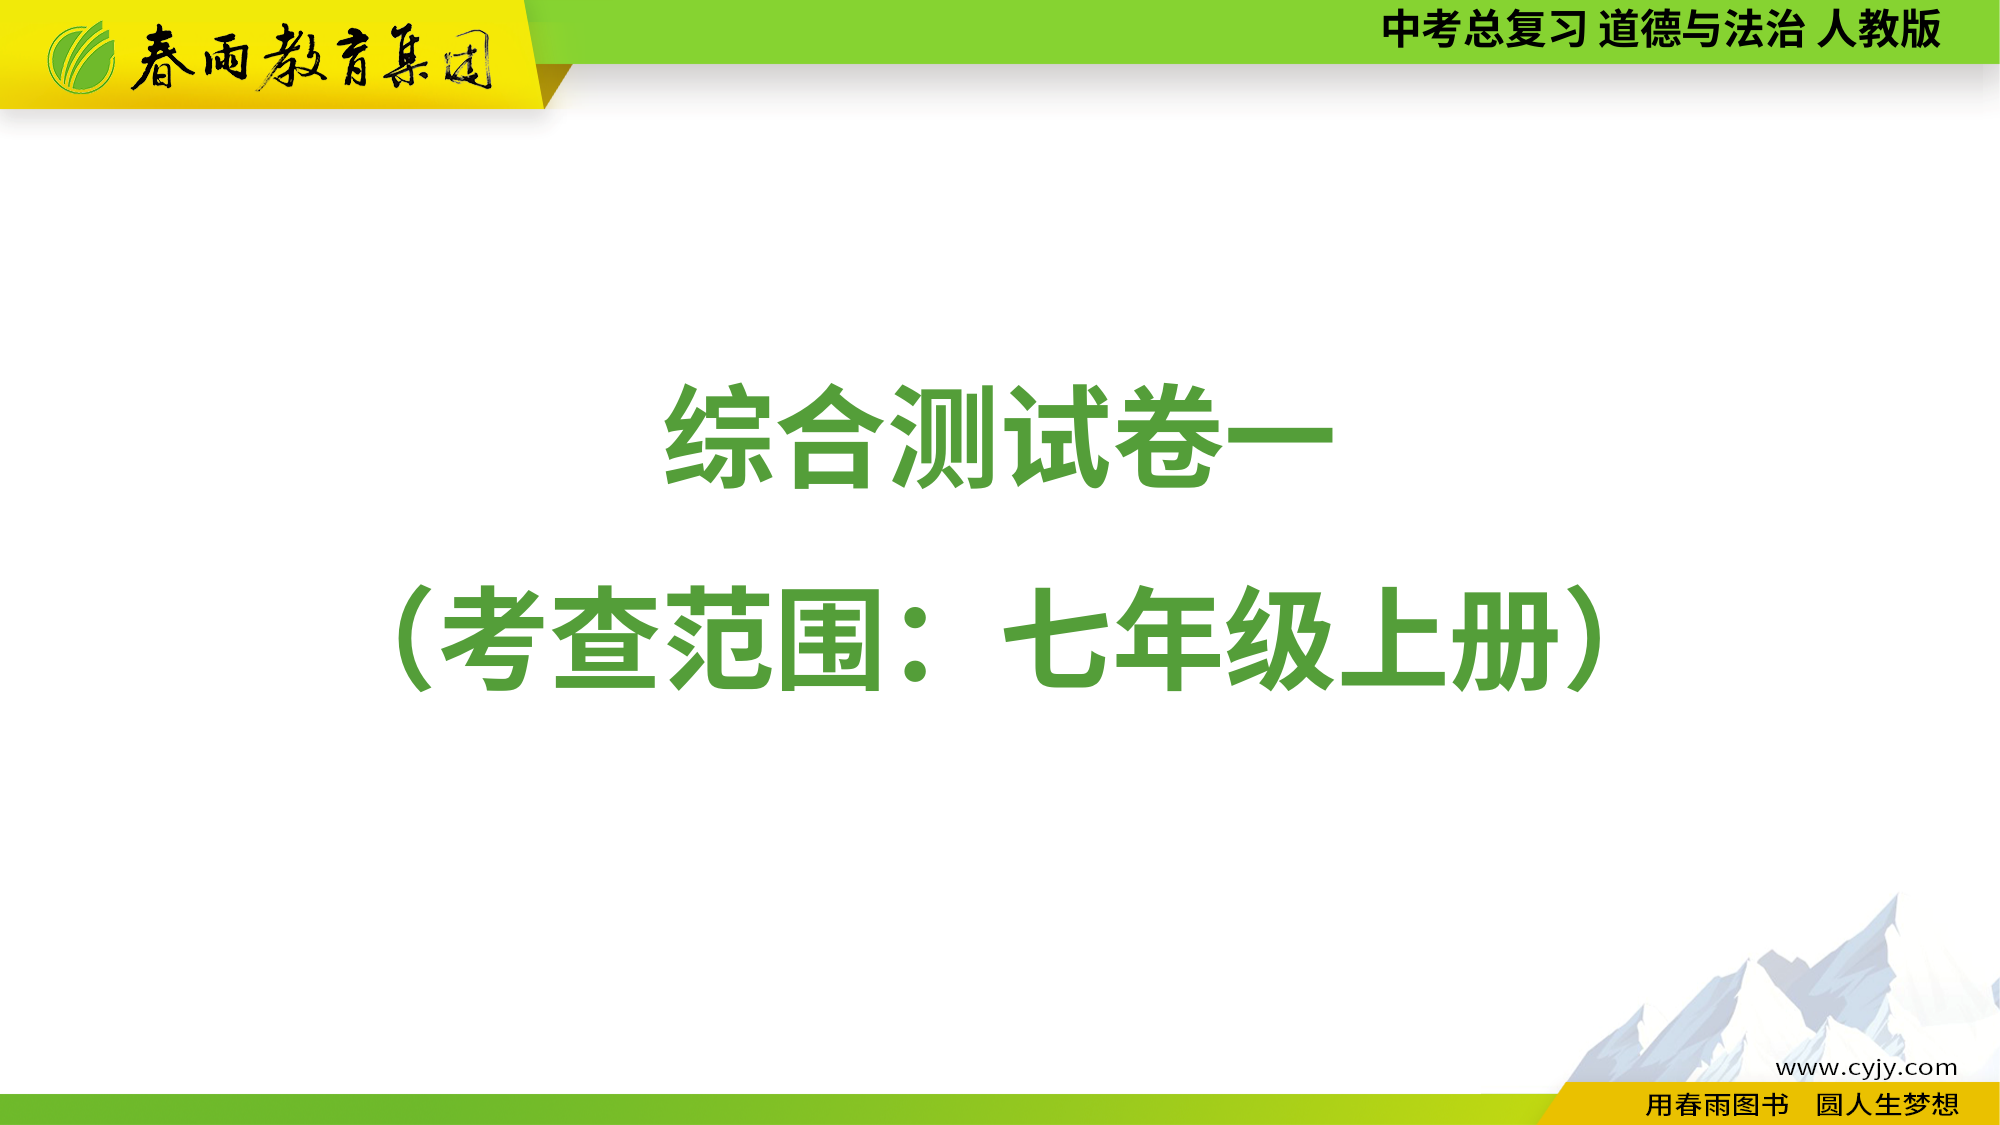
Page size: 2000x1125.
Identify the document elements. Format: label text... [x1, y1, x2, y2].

text_box 综合测试卷一 （考查范围：七年级上册） [54, 291, 1946, 712]
picture [0, 0, 2000, 1125]
